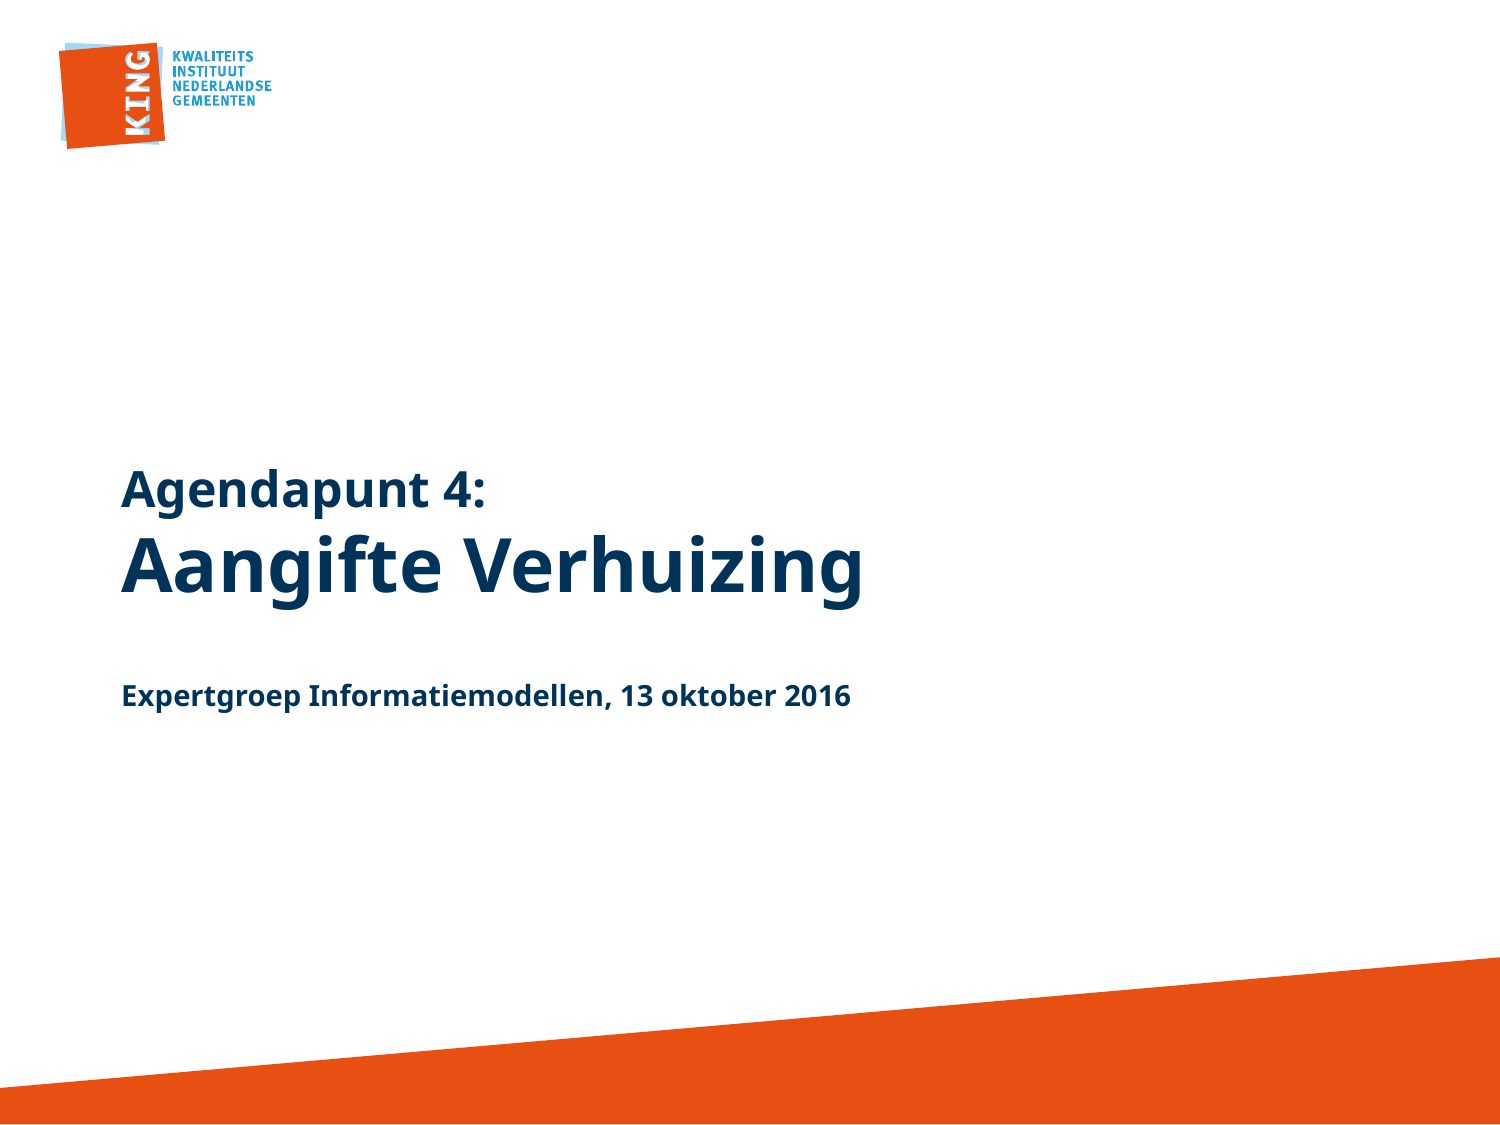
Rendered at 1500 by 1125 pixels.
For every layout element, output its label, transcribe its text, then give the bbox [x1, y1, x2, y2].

title Agendapunt 4: Aangifte Verhuizing Expertgroep Informatiemodellen, 13 oktober 2016 [106, 374, 1500, 616]
